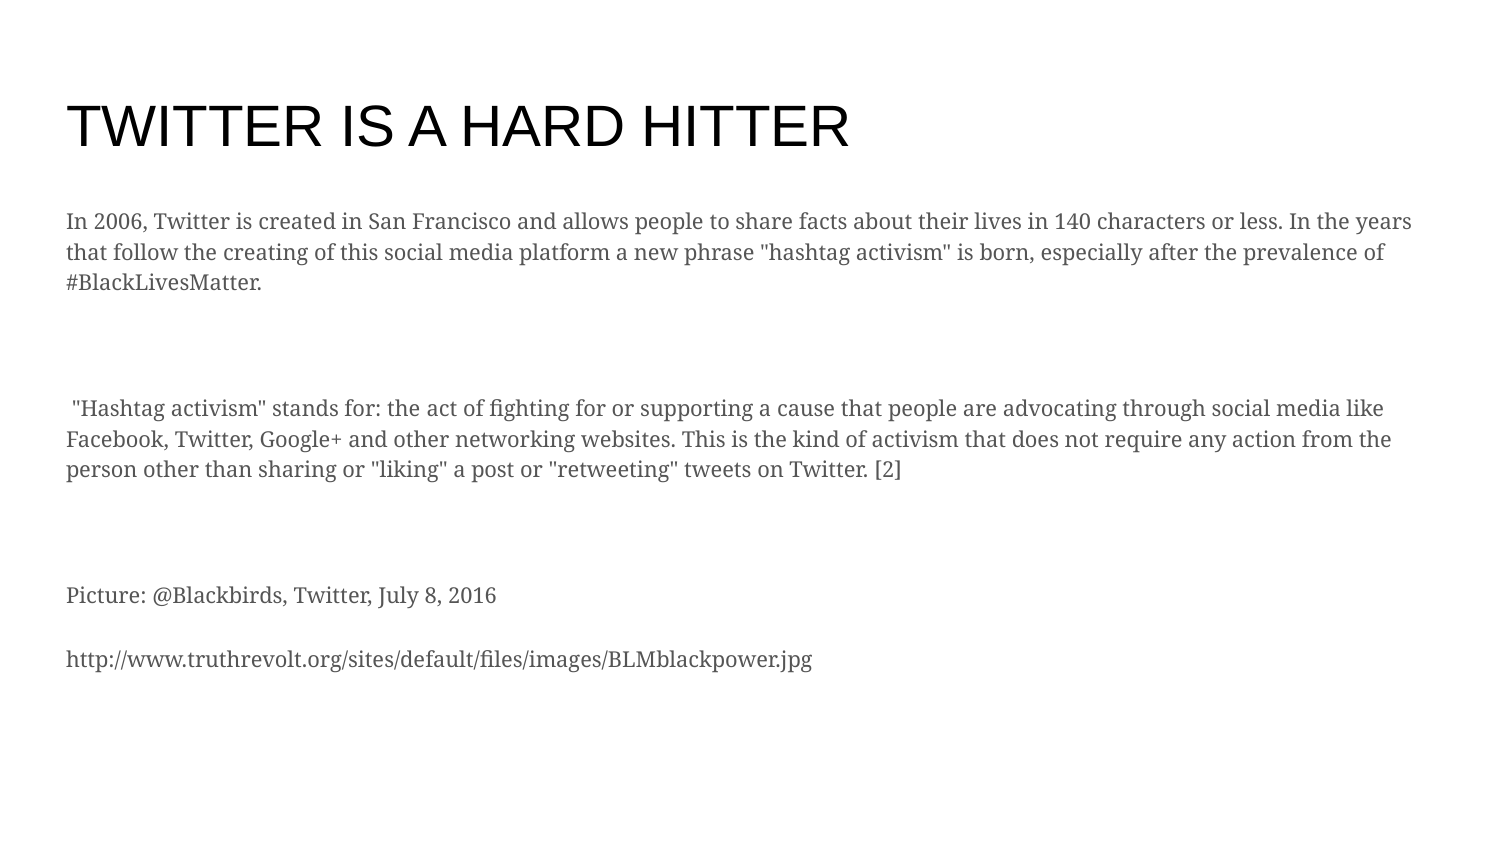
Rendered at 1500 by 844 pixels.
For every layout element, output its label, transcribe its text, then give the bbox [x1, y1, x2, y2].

title TWITTER IS A HARD HITTER [51, 72, 1449, 167]
list In 2006, Twitter is created in San Francisco and allows people to share facts about their lives in 140 characters or less. In the years that follow the creating of this social media platform a new phrase "hashtag activism" is born, especially after the prevalence of #BlackLivesMatter. "Hashtag activism" stands for: the act of fighting for or supporting a cause that people are advocating through social media like Facebook, Twitter, Google+ and other networking websites. This is the kind of activism that does not require any action from the person other than sharing or "liking" a post or "retweeting" tweets on Twitter. [2] Picture: @Blackbirds, Twitter, July 8, 2016 http://www.truthrevolt.org/sites/default/files/images/BLMblackpower.jpg [51, 189, 1449, 750]
